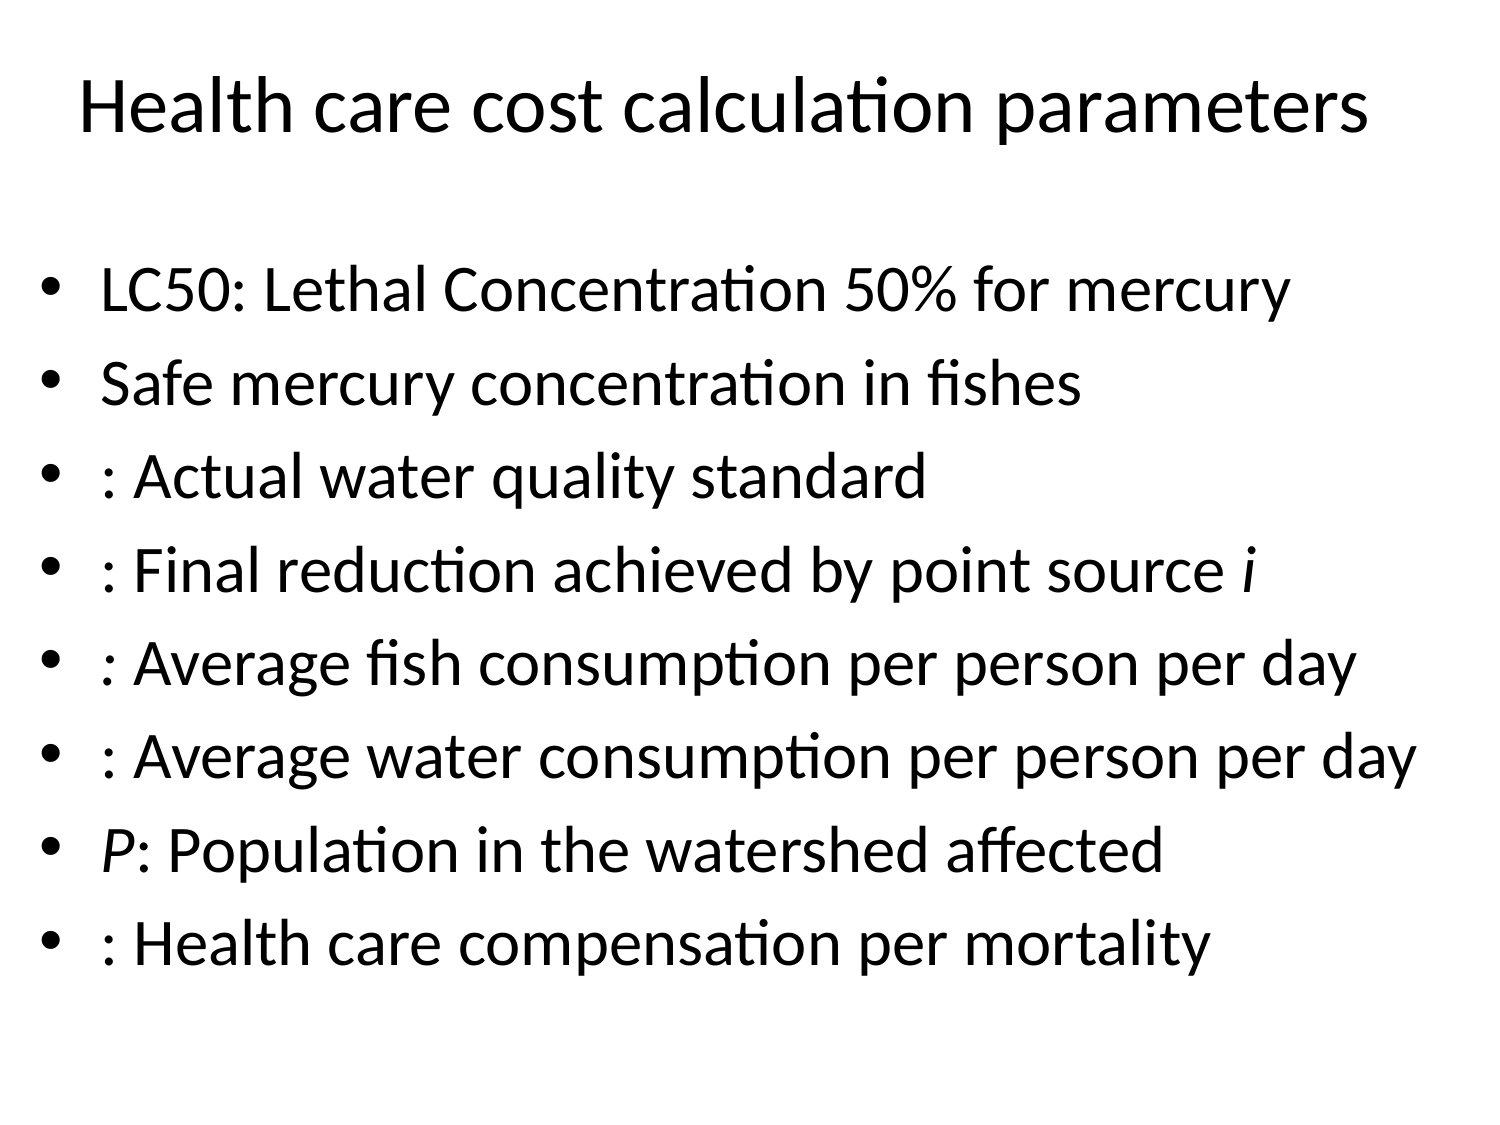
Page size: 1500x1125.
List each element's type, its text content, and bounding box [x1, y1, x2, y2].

title Health care cost calculation parameters [50, 6, 1400, 194]
